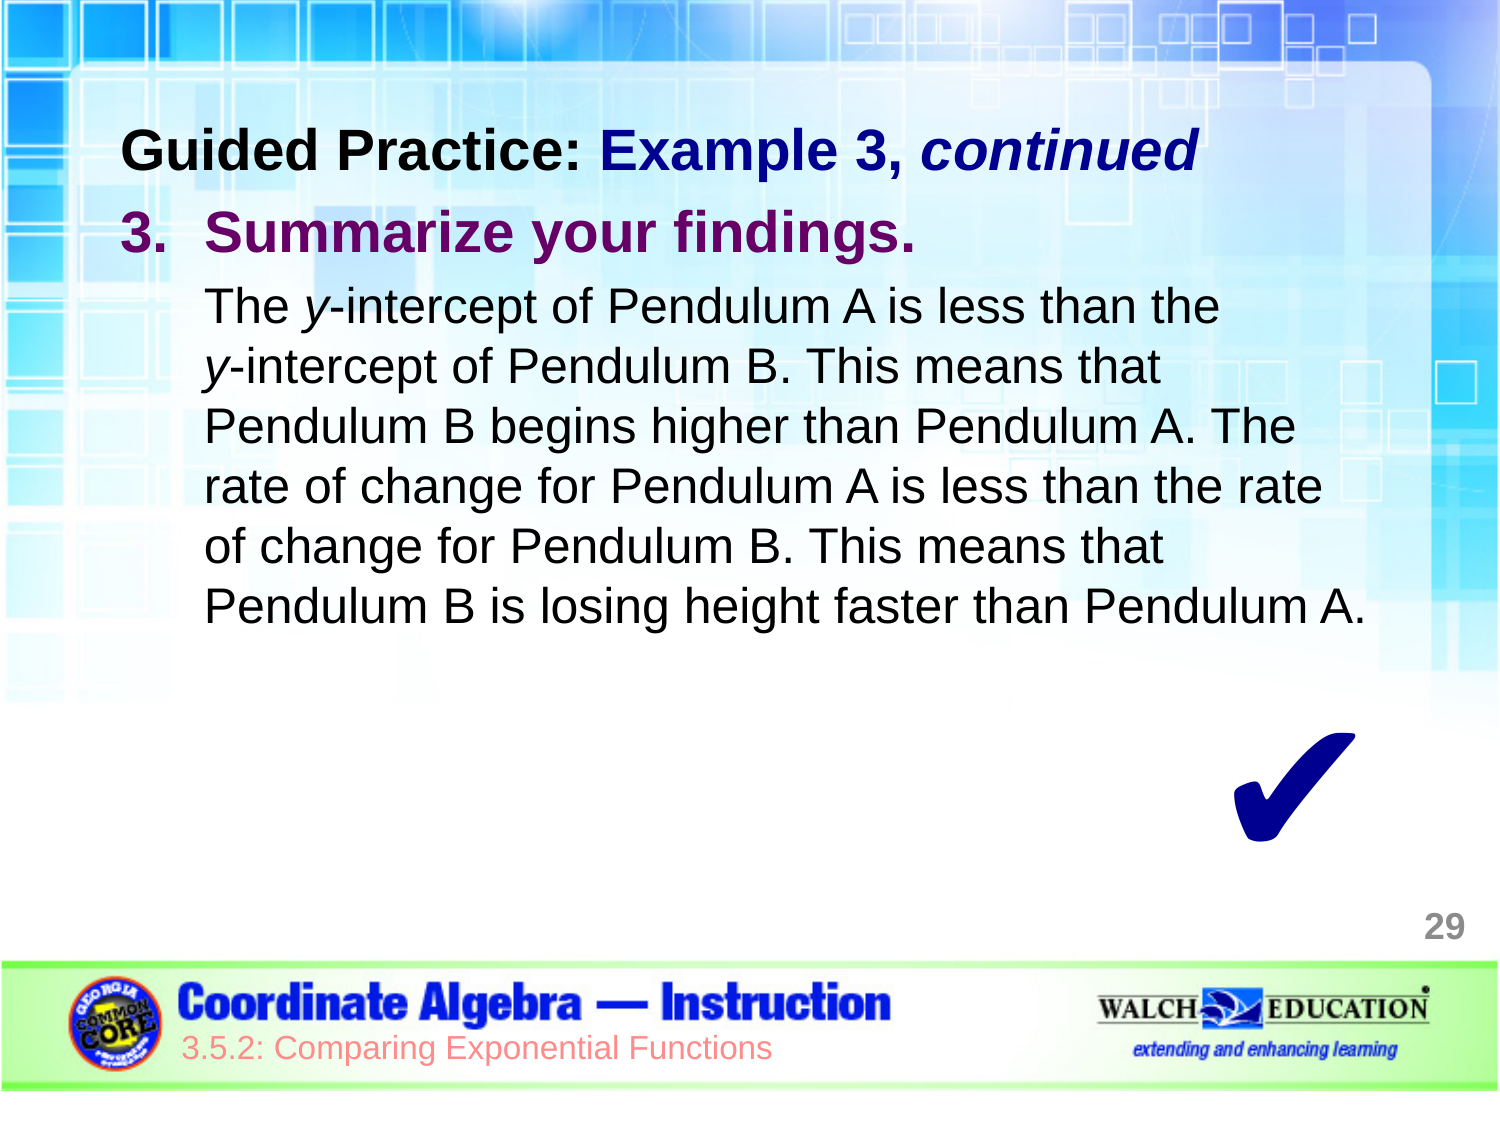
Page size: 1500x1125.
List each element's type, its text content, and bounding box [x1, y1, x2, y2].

slide_number 29 [1361, 901, 1481, 949]
picture [1, 0, 1500, 1091]
text_box ✔ [1128, 651, 1394, 907]
footer 3.5.2: Comparing Exponential Functions [166, 1024, 1080, 1069]
subtitle Guided Practice: Example 3, continued Summarize your findings. The y-intercept of Pendulum A is less than the y-intercept of Pendulum B. This means that Pendulum B begins higher than Pendulum A. The rate of change for Pendulum A is less than the rate of change for Pendulum B. This means that Pendulum B is losing height faster than Pendulum A. [105, 105, 1394, 925]
